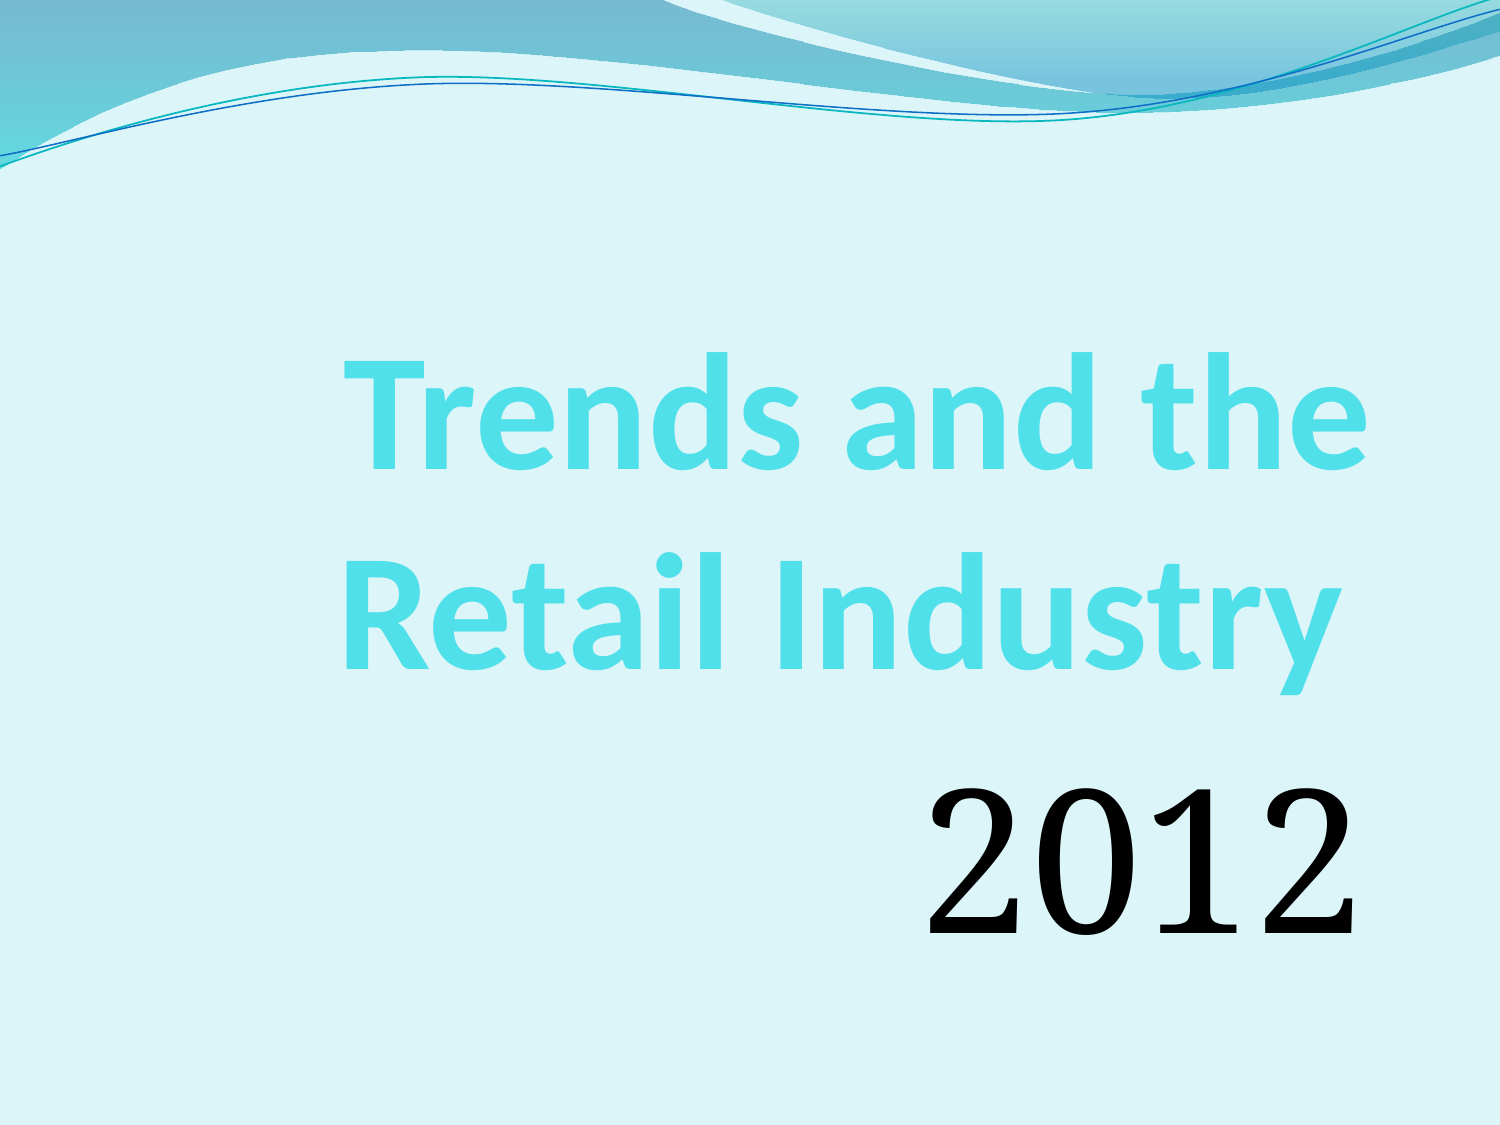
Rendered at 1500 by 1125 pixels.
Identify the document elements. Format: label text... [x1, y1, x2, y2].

title Trends and the Retail Industry [87, 224, 1376, 704]
subtitle 2012 [87, 726, 1376, 1032]
